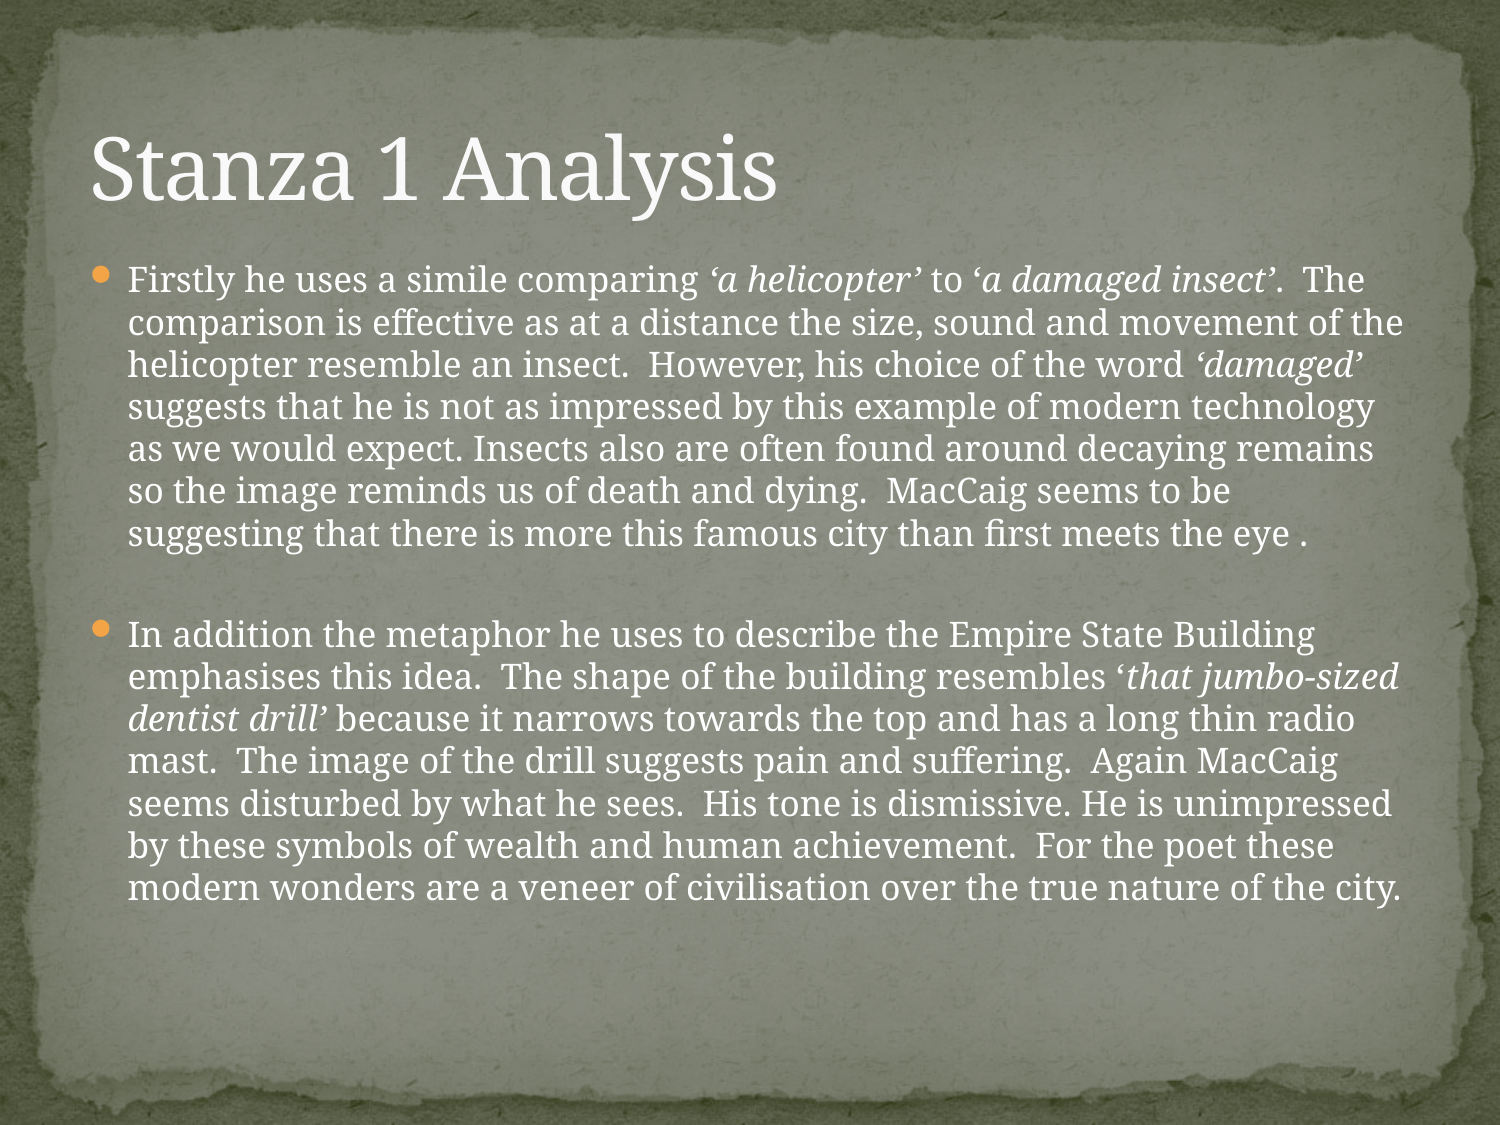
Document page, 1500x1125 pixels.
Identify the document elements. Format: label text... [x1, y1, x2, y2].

title Stanza 1 Analysis [74, 24, 1425, 225]
list Firstly he uses a simile comparing ‘a helicopter’ to ‘a damaged insect’. The comparison is effective as at a distance the size, sound and movement of the helicopter resemble an insect. However, his choice of the word ‘damaged’ suggests that he is not as impressed by this example of modern technology as we would expect. Insects also are often found around decaying remains so the image reminds us of death and dying. MacCaig seems to be suggesting that there is more this famous city than first meets the eye . In addition the metaphor he uses to describe the Empire State Building emphasises this idea. The shape of the building resembles ‘that jumbo-sized dentist drill’ because it narrows towards the top and has a long thin radio mast. The image of the drill suggests pain and suffering. Again MacCaig seems disturbed by what he sees. His tone is dismissive. He is unimpressed by these symbols of wealth and human achievement. For the poet these modern wonders are a veneer of civilisation over the true nature of the city. [75, 249, 1425, 1000]
